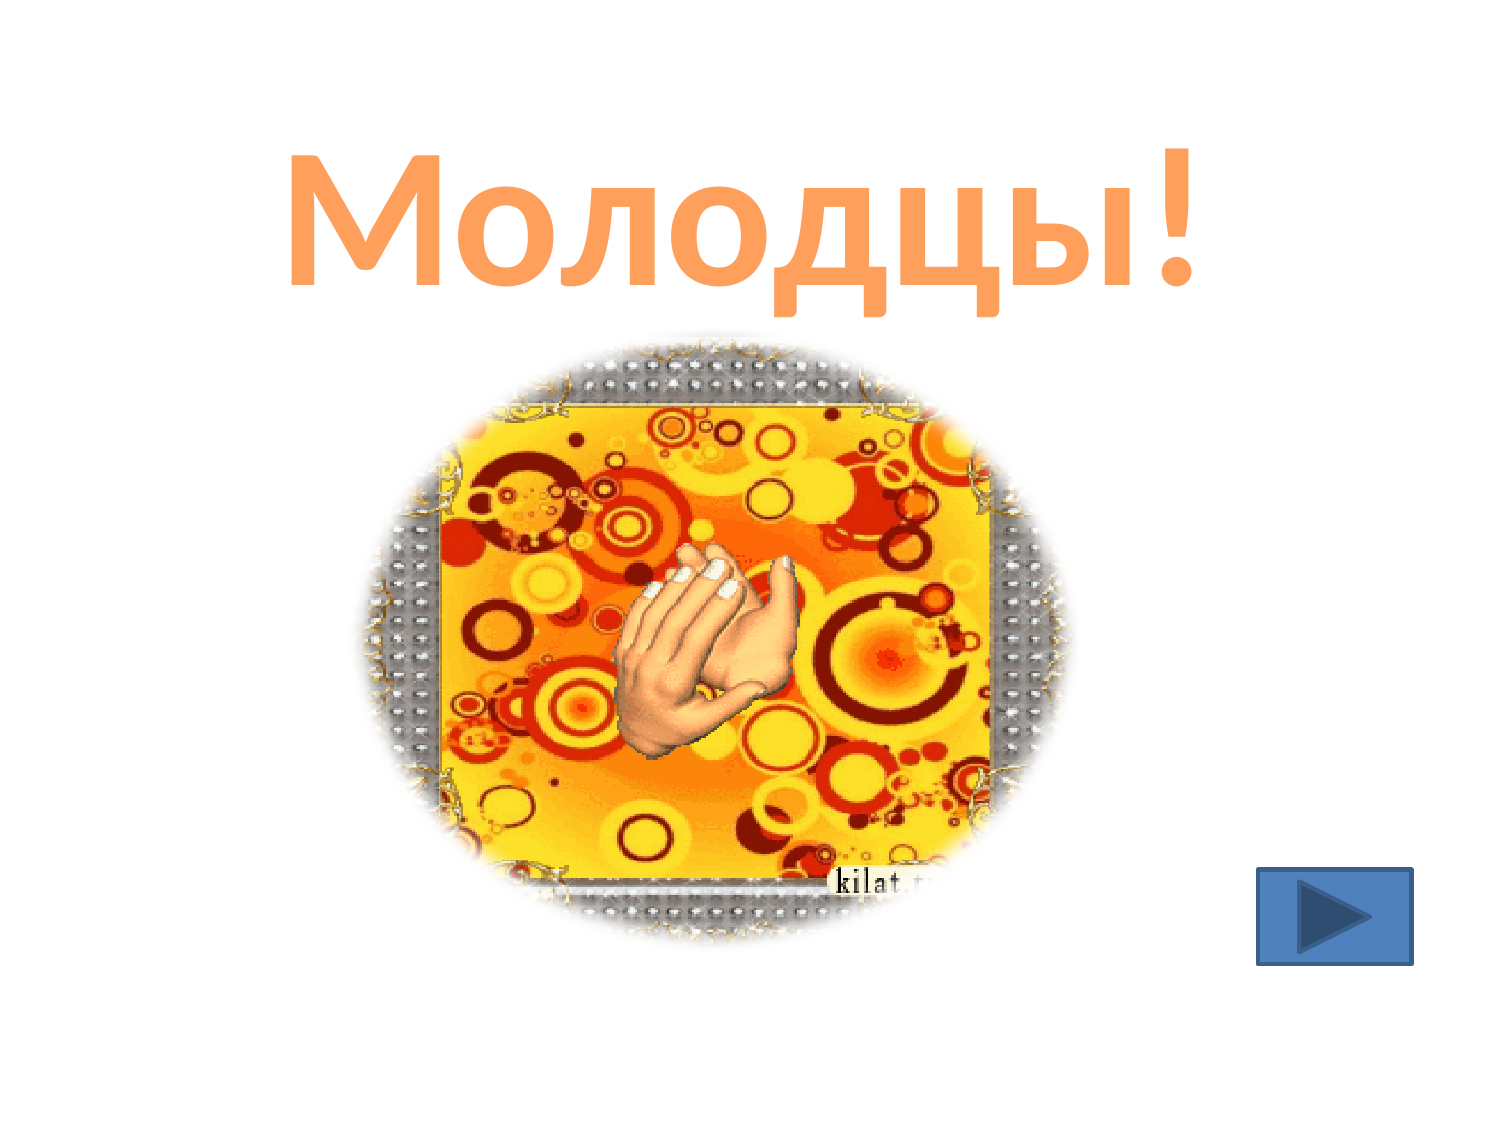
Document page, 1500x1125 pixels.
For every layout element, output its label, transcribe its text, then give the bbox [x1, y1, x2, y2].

picture [348, 326, 1081, 953]
text_box Молодцы! [159, 78, 1329, 334]
text_box [1256, 867, 1414, 966]
